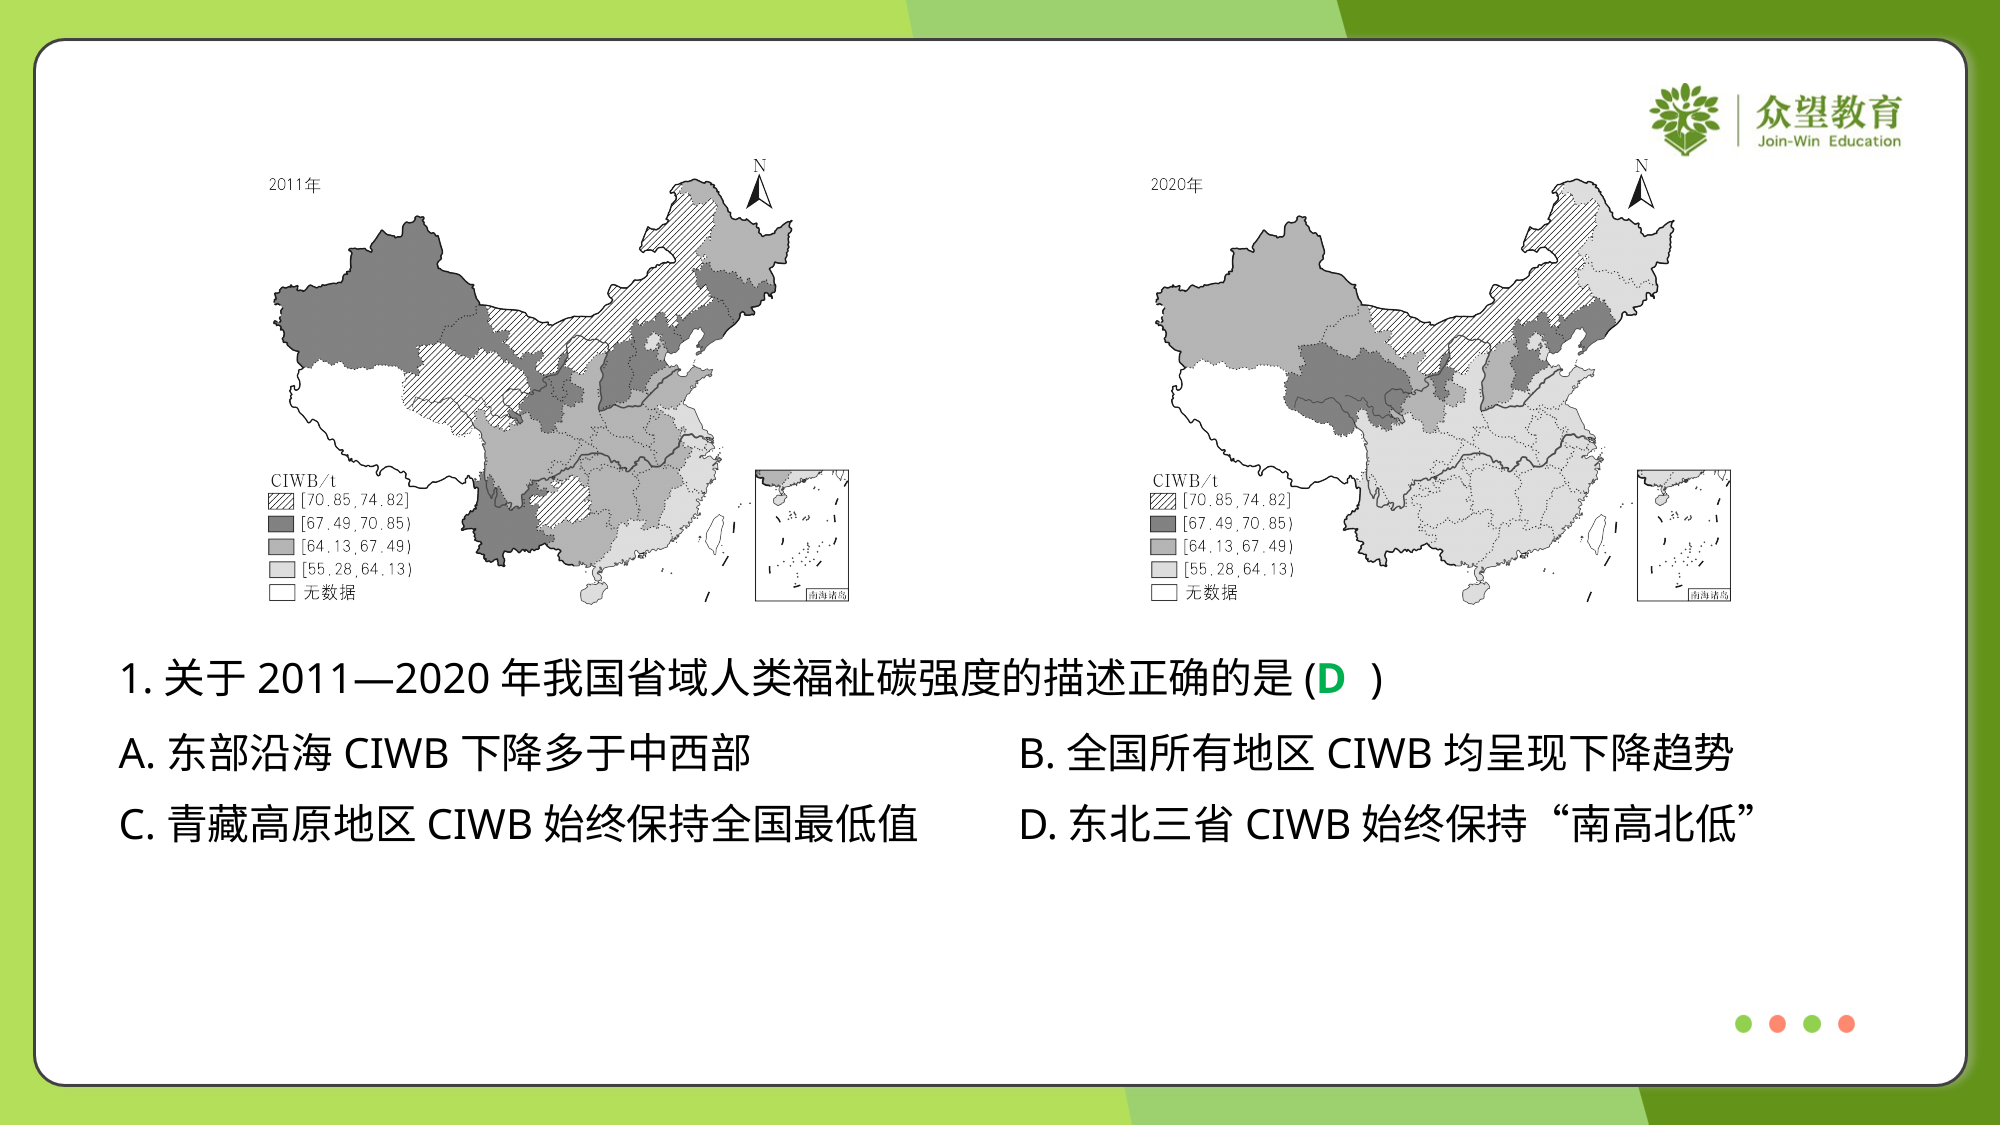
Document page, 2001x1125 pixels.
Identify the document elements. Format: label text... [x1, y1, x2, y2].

text_box D [1299, 626, 1363, 694]
text_box A.东部沿海CIWB下降多于中西部 B.全国所有地区CIWB均呈现下降趋势 C.青藏高原地区CIWB始终保持全国最低值 D.东北三省CIWB始终保持“南高北低” [118, 702, 1883, 841]
text_box 1.关于2011—2020年我国省域人类福祉碳强度的描述正确的是( ) [118, 626, 1299, 693]
picture [0, 0, 2000, 1125]
text_box 1.关于2011—2020年我国省域人类福祉碳强度的描述正确的是( ) [1363, 626, 1883, 693]
